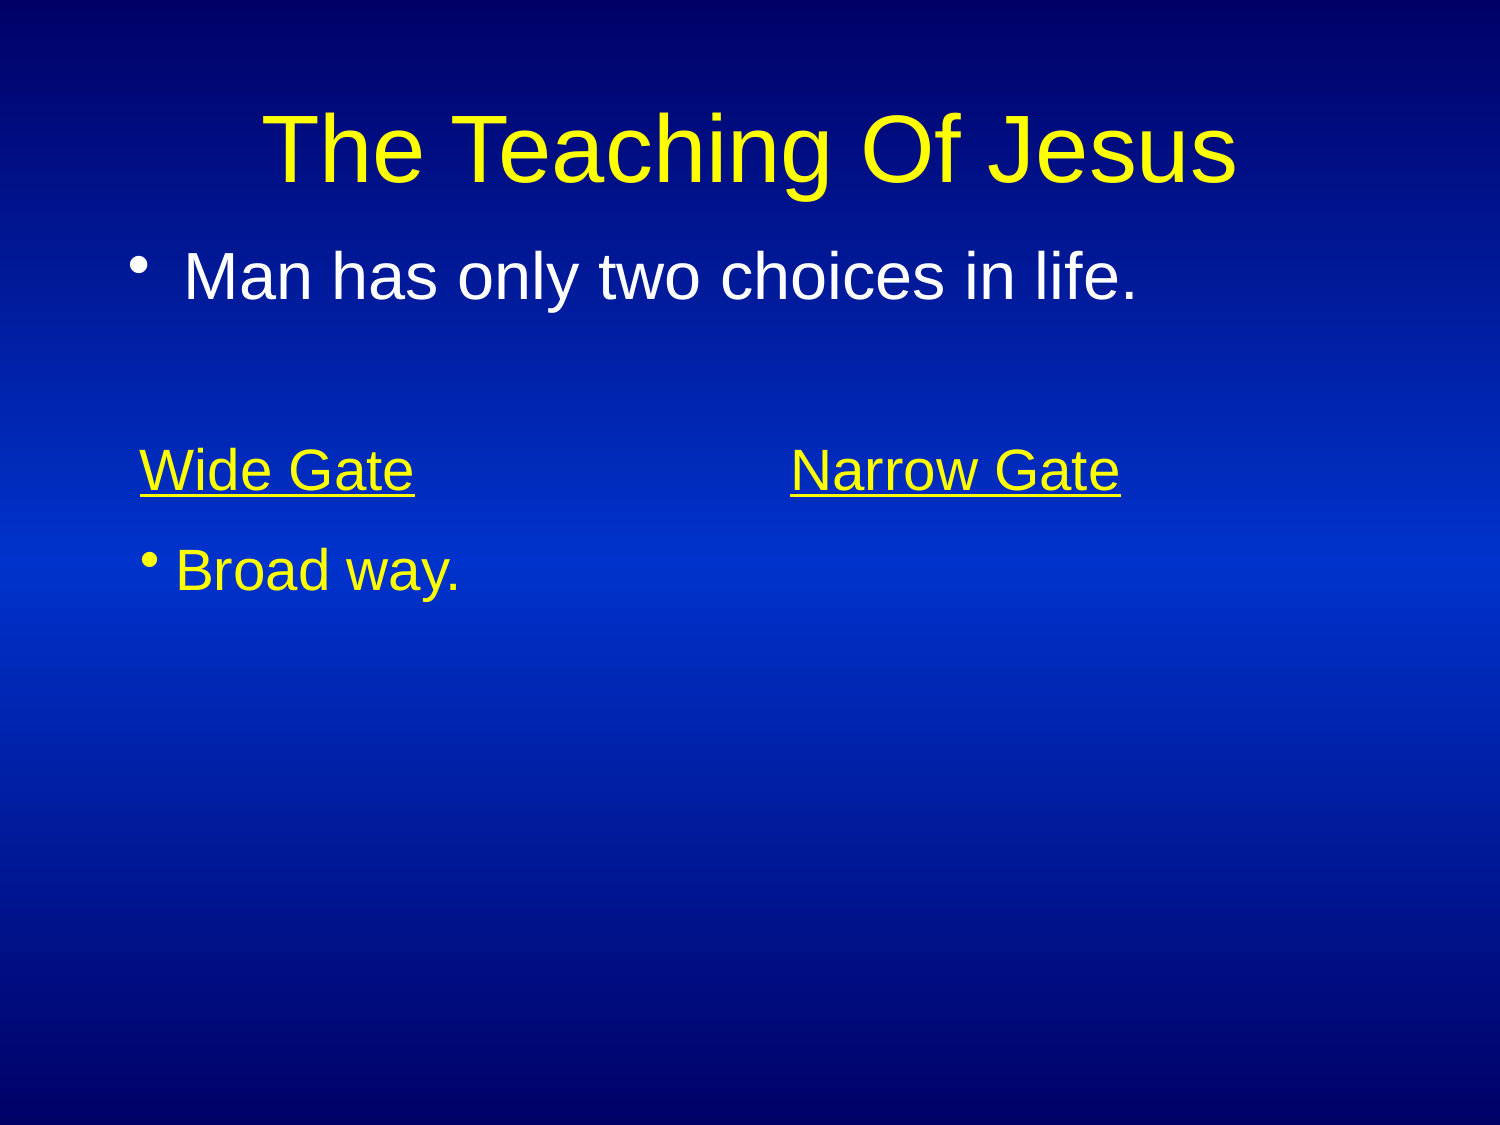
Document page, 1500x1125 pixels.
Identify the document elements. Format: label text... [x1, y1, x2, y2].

list Man has only two choices in life. [112, 224, 1463, 338]
title The Teaching Of Jesus [37, 50, 1463, 238]
text_box Wide Gate Broad way. [124, 425, 725, 709]
text_box Narrow Gate [775, 424, 1136, 609]
